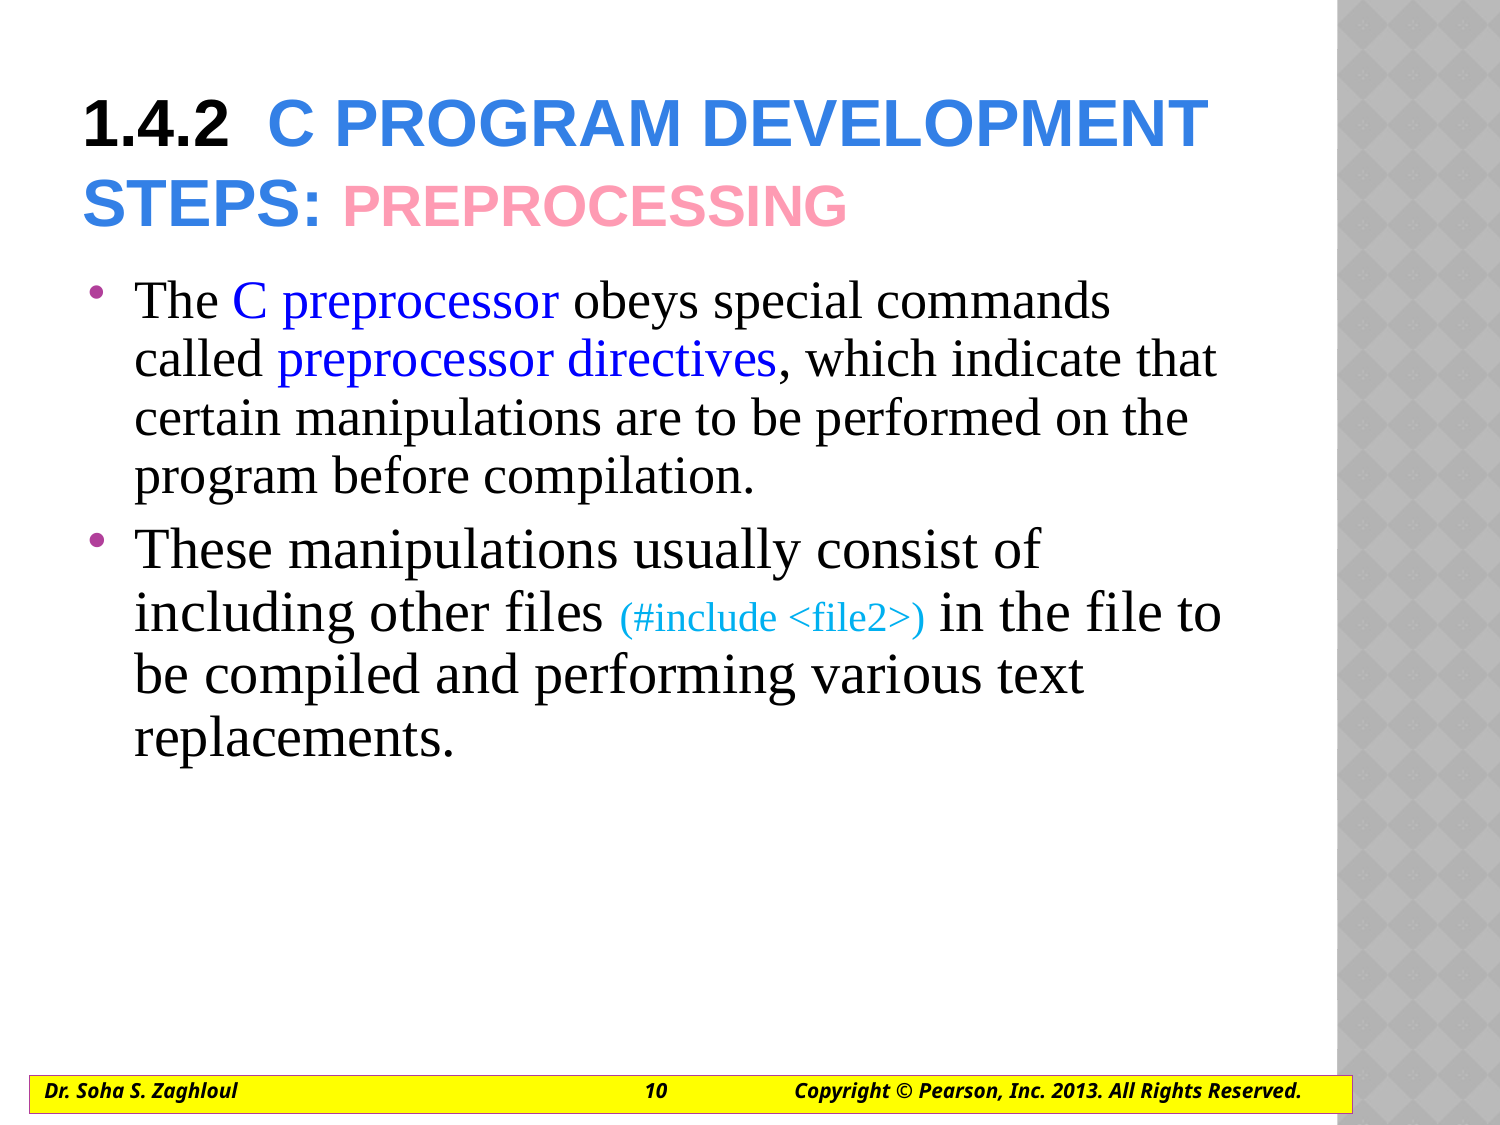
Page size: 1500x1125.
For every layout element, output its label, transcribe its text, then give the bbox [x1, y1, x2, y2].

list The C preprocessor obeys special commands called preprocessor directives, which indicate that certain manipulations are to be performed on the program before compilation. These manipulations usually consist of including other files (#include <file2>) in the file to be compiled and performing various text replacements. [75, 264, 1263, 1059]
text_box Dr. Soha S. Zaghloul 10 Copyright © Pearson, Inc. 2013. All Rights Reserved. [29, 1075, 1353, 1114]
title 1.4.2 C PROGRAM DEVELOPMENT STEPS: Preprocessing [75, 52, 1263, 240]
